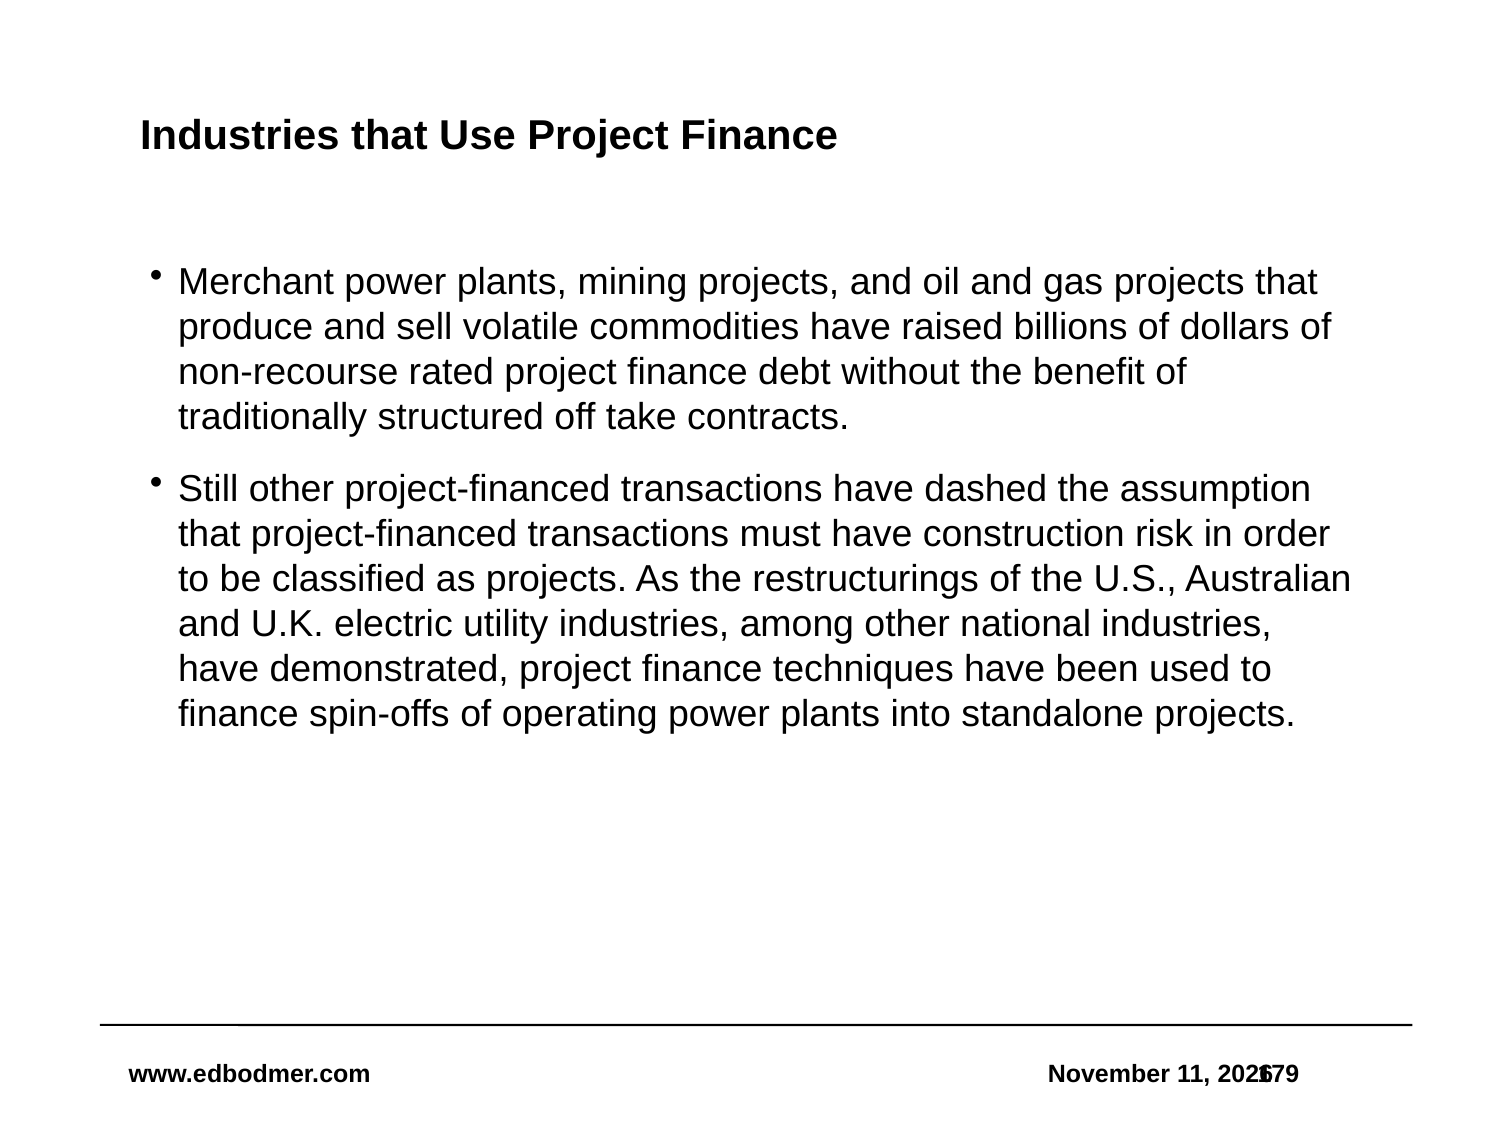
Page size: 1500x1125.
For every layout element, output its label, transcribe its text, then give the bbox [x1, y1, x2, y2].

title Industries that Use Project Finance [124, 99, 1288, 226]
list Merchant power plants, mining projects, and oil and gas projects that produce and sell volatile commodities have raised billions of dollars of non-recourse rated project finance debt without the benefit of traditionally structured off take contracts. Still other project-financed transactions have dashed the assumption that project-financed transactions must have construction risk in order to be classified as projects. As the restructurings of the U.S., Australian and U.K. electric utility industries, among other national industries, have demonstrated, project finance techniques have been used to finance spin-offs of operating power plants into standalone projects. [124, 249, 1376, 1001]
